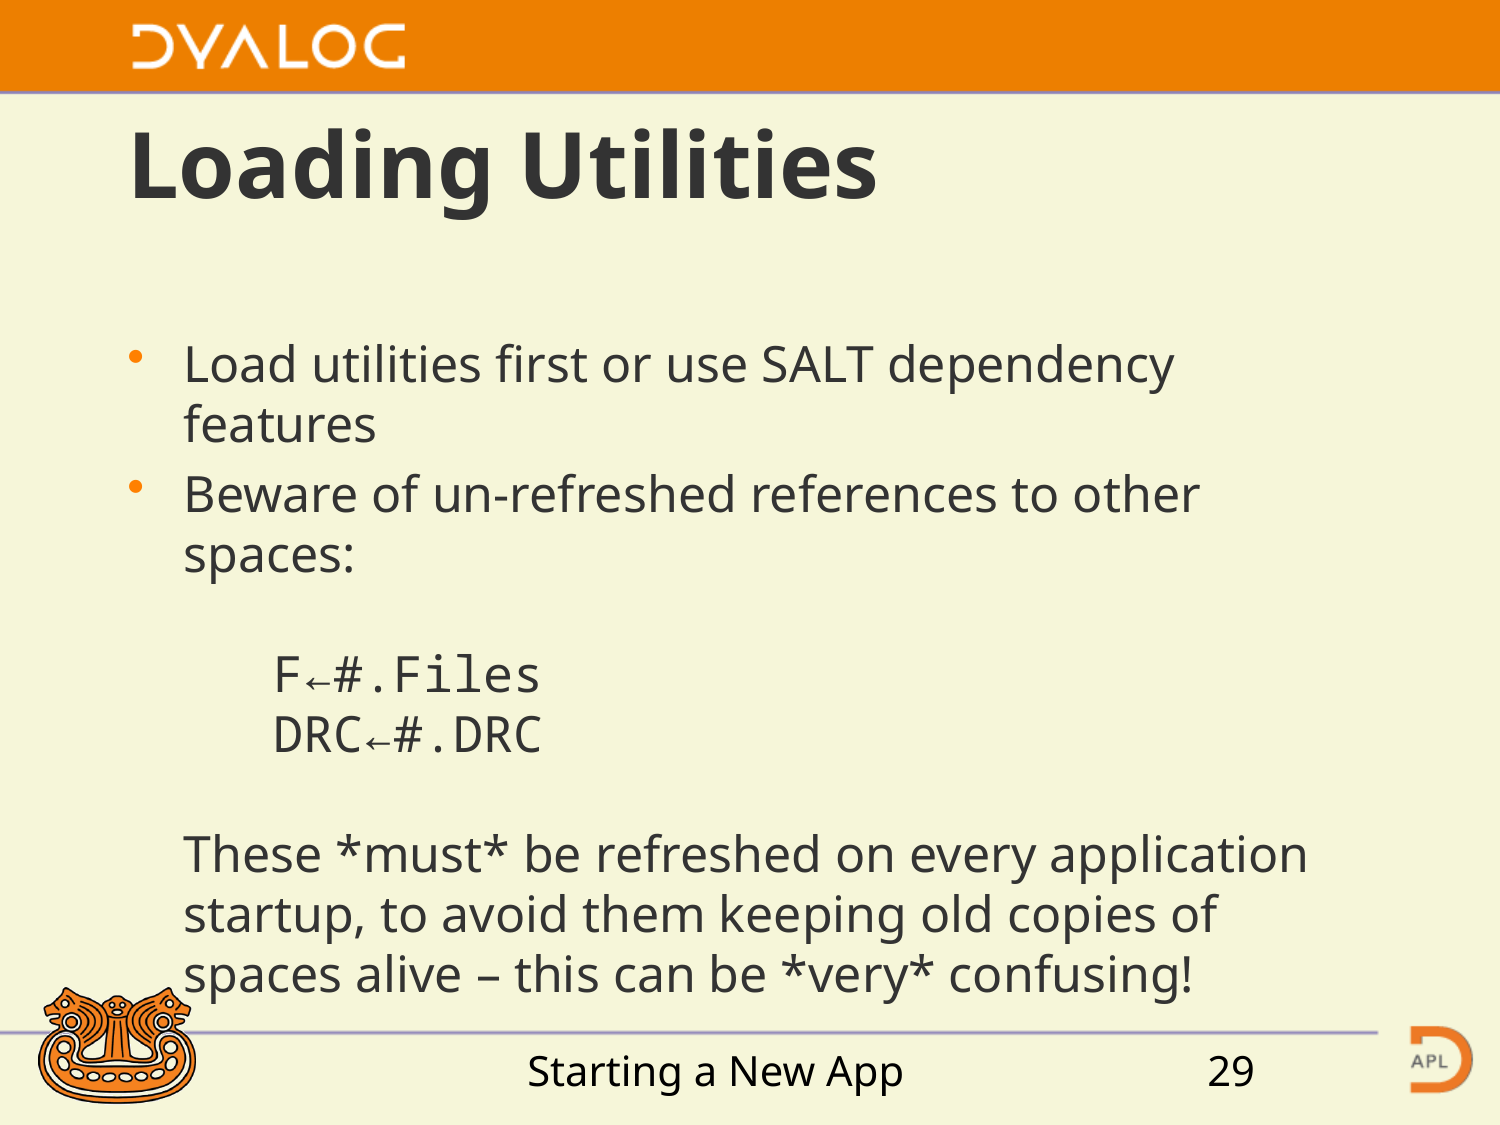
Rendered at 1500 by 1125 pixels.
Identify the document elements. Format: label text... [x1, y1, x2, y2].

slide_number 29 [1074, 1037, 1388, 1113]
list Load utilities first or use SALT dependency features Beware of un-refreshed references to other spaces: F←#.Files DRC←#.DRC These *must* be refreshed on every application startup, to avoid them keeping old copies of spaces alive – this can be *very* confusing! [112, 324, 1388, 1000]
slide_number [112, 1037, 425, 1113]
footer Starting a New App [512, 1037, 988, 1113]
picture [0, 0, 1500, 1125]
title Loading Utilities [112, 99, 1388, 288]
